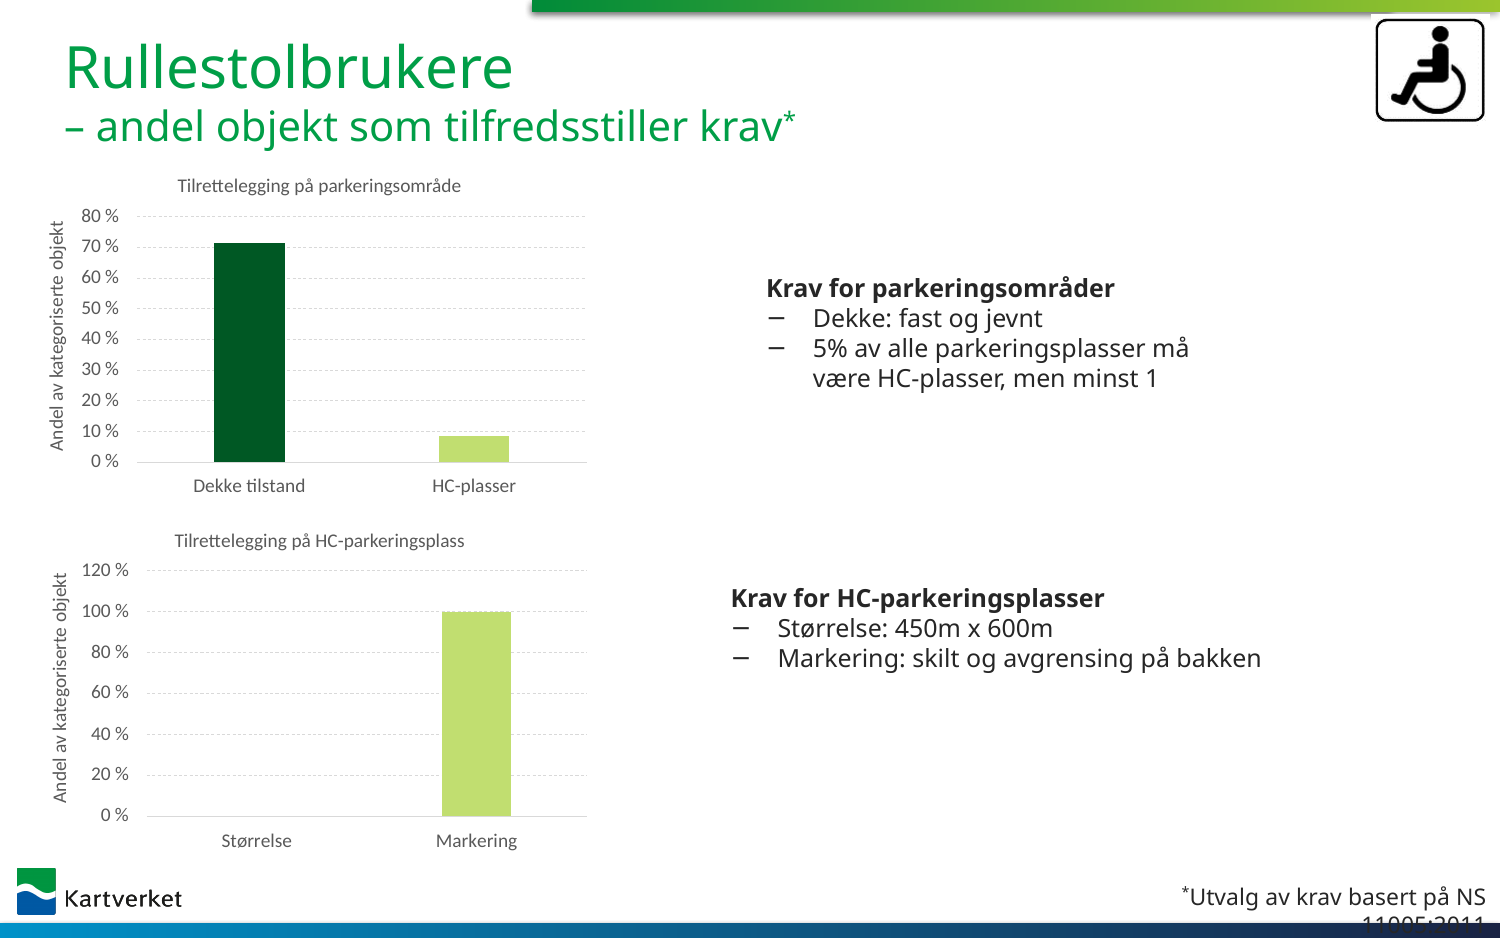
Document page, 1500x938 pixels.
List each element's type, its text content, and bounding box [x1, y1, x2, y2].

picture [41, 166, 598, 505]
text_box Krav for parkeringsområder Dekke: fast og jevnt 5% av alle parkeringsplasser må være HC-plasser, men minst 1 [751, 264, 1232, 400]
text_box Krav for HC-parkeringsplasser Størrelse: 450m x 600m Markering: skilt og avgrensing på bakken [715, 574, 1278, 680]
text_box *Utvalg av krav basert på NS 11005:2011 [1068, 873, 1500, 938]
picture [1371, 13, 1491, 127]
picture [41, 520, 598, 859]
text_box Rullestolbrukere – andel objekt som tilfredsstiller krav* [49, 23, 1431, 158]
